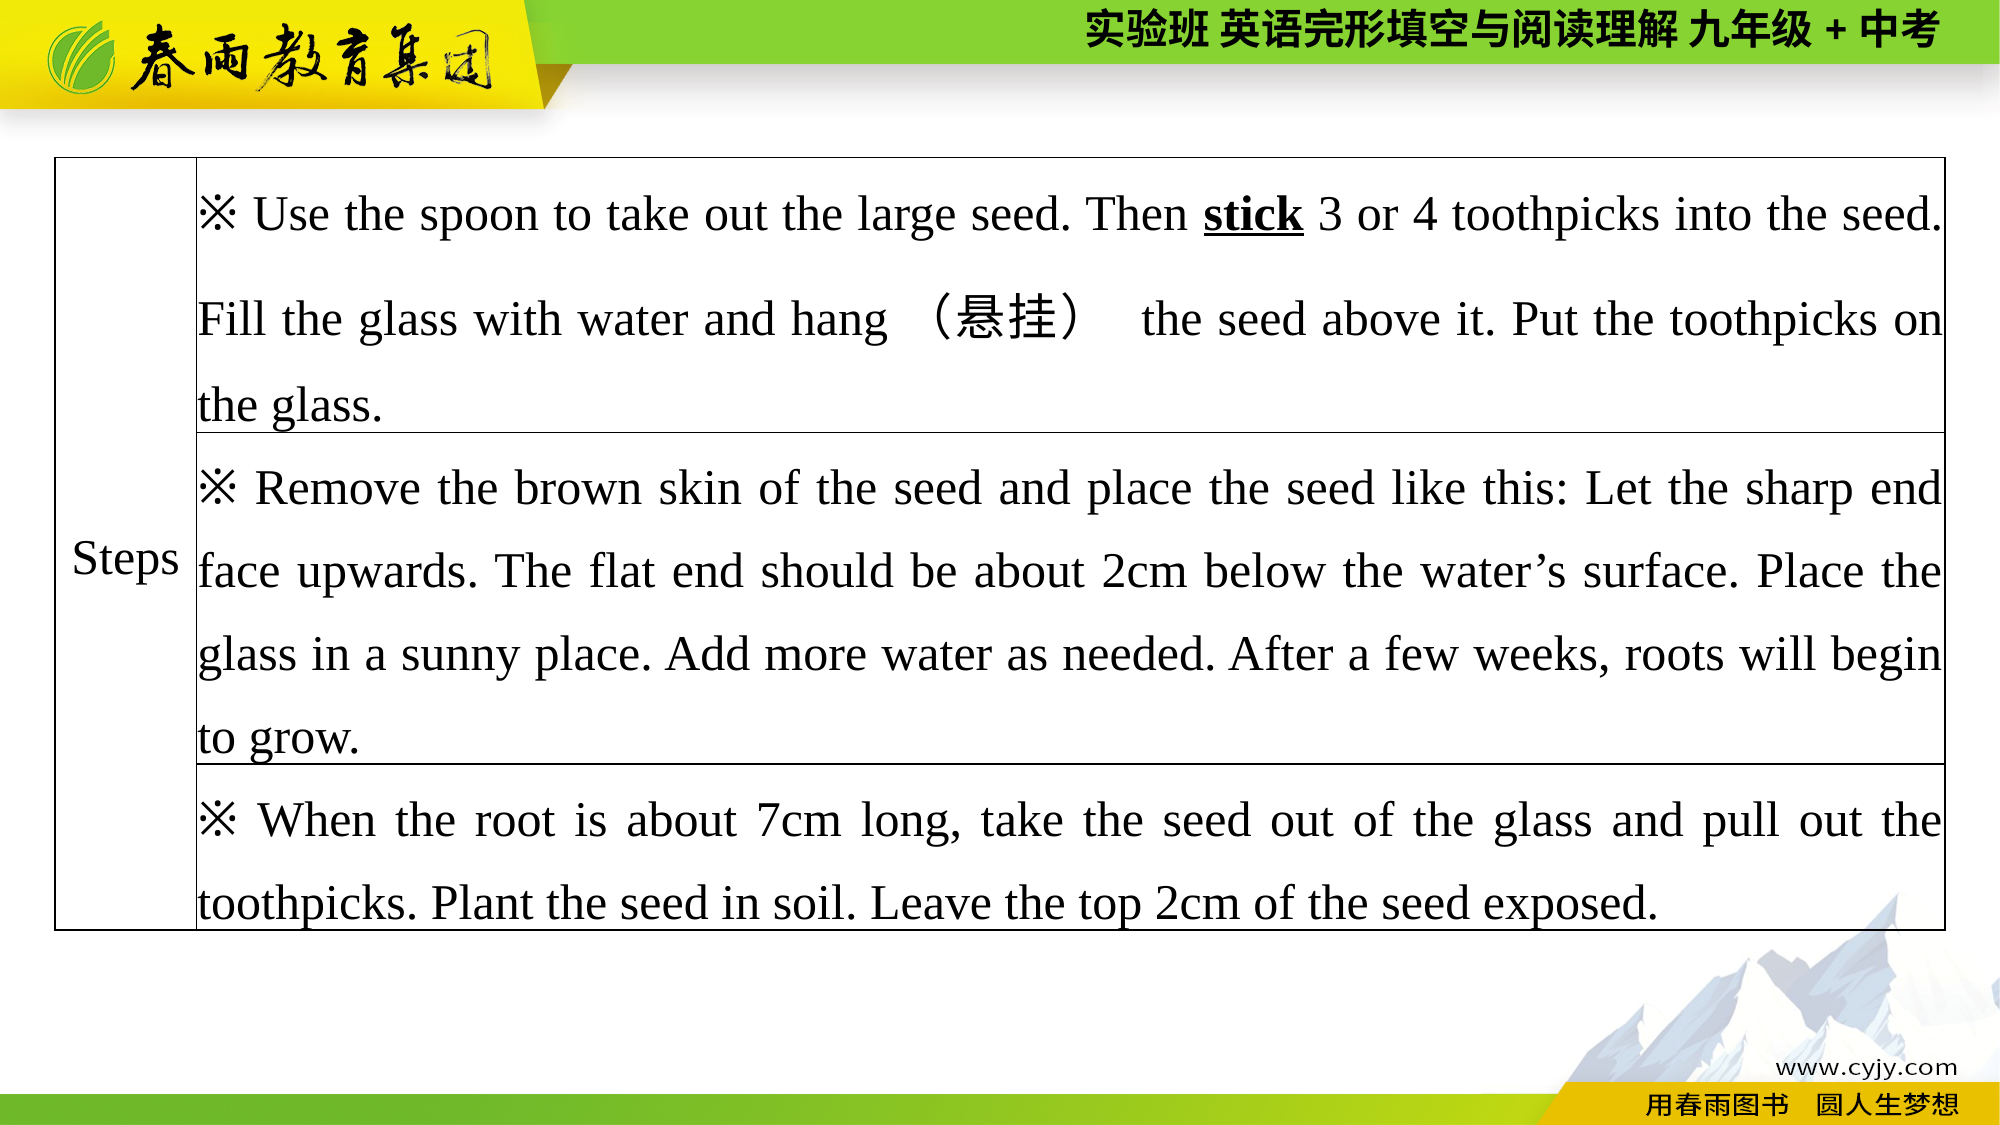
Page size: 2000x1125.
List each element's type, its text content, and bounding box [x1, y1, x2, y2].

table_header ※ Use the spoon to take out the large seed. Then stick 3 or 4 toothpicks into the seed. Fill the glass with water and hang（悬挂） the seed above it. Put the toothpicks on the glass. [197, 158, 1944, 432]
table_cell ※ When the root is about 7cm long, take the seed out of the glass and pull out the toothpicks. Plant the seed in soil. Leave the top 2cm of the seed exposed. [197, 765, 1944, 929]
table_cell ※ Remove the brown skin of the seed and place the seed like this: Let the sharp end face upwards. The flat end should be about 2cm below the water’s surface. Place the glass in a sunny place. Add more water as needed. After a few weeks, roots will begin to grow. [197, 433, 1944, 763]
picture [0, 0, 2000, 1125]
table_header Steps [56, 158, 196, 929]
